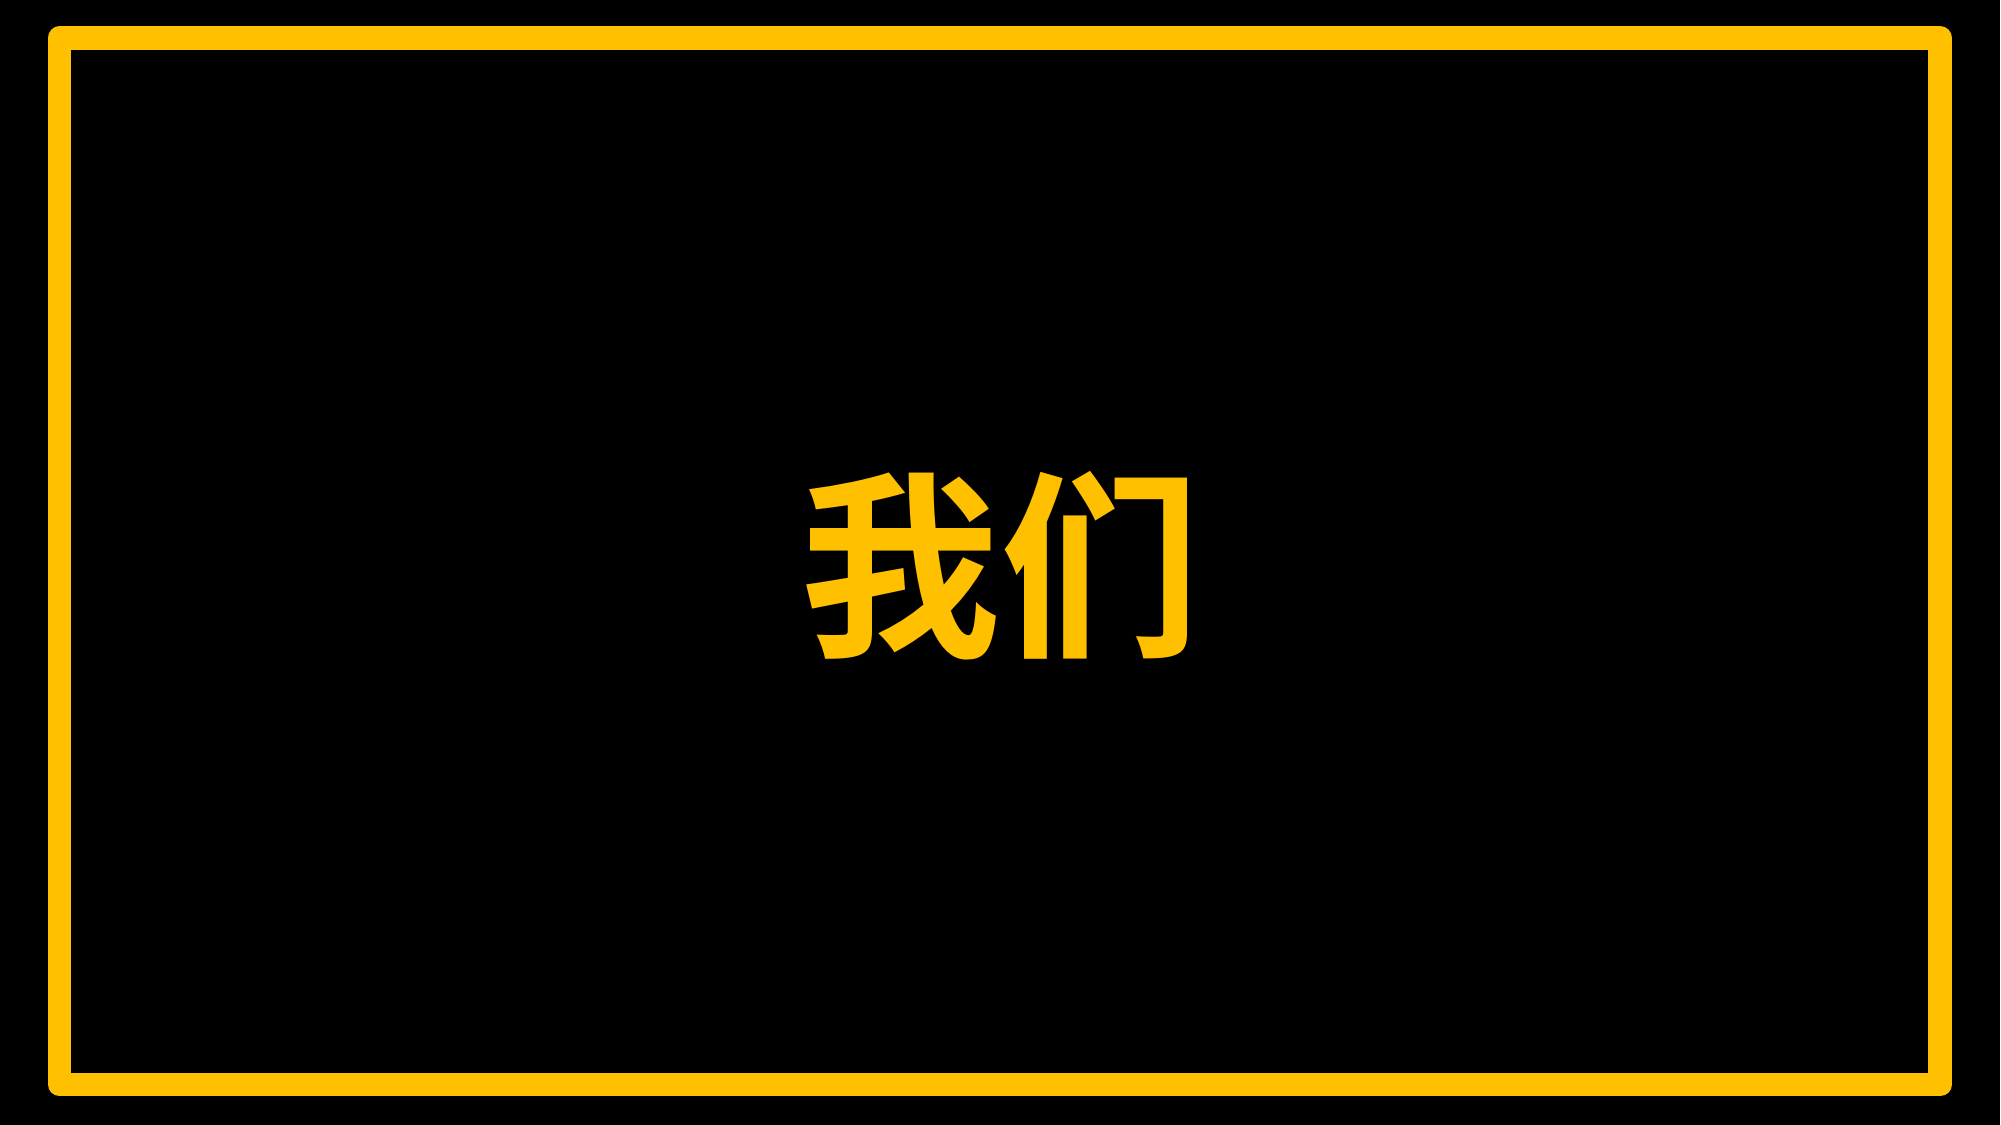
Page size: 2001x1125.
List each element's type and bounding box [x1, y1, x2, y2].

text_box [59, 37, 1941, 1086]
